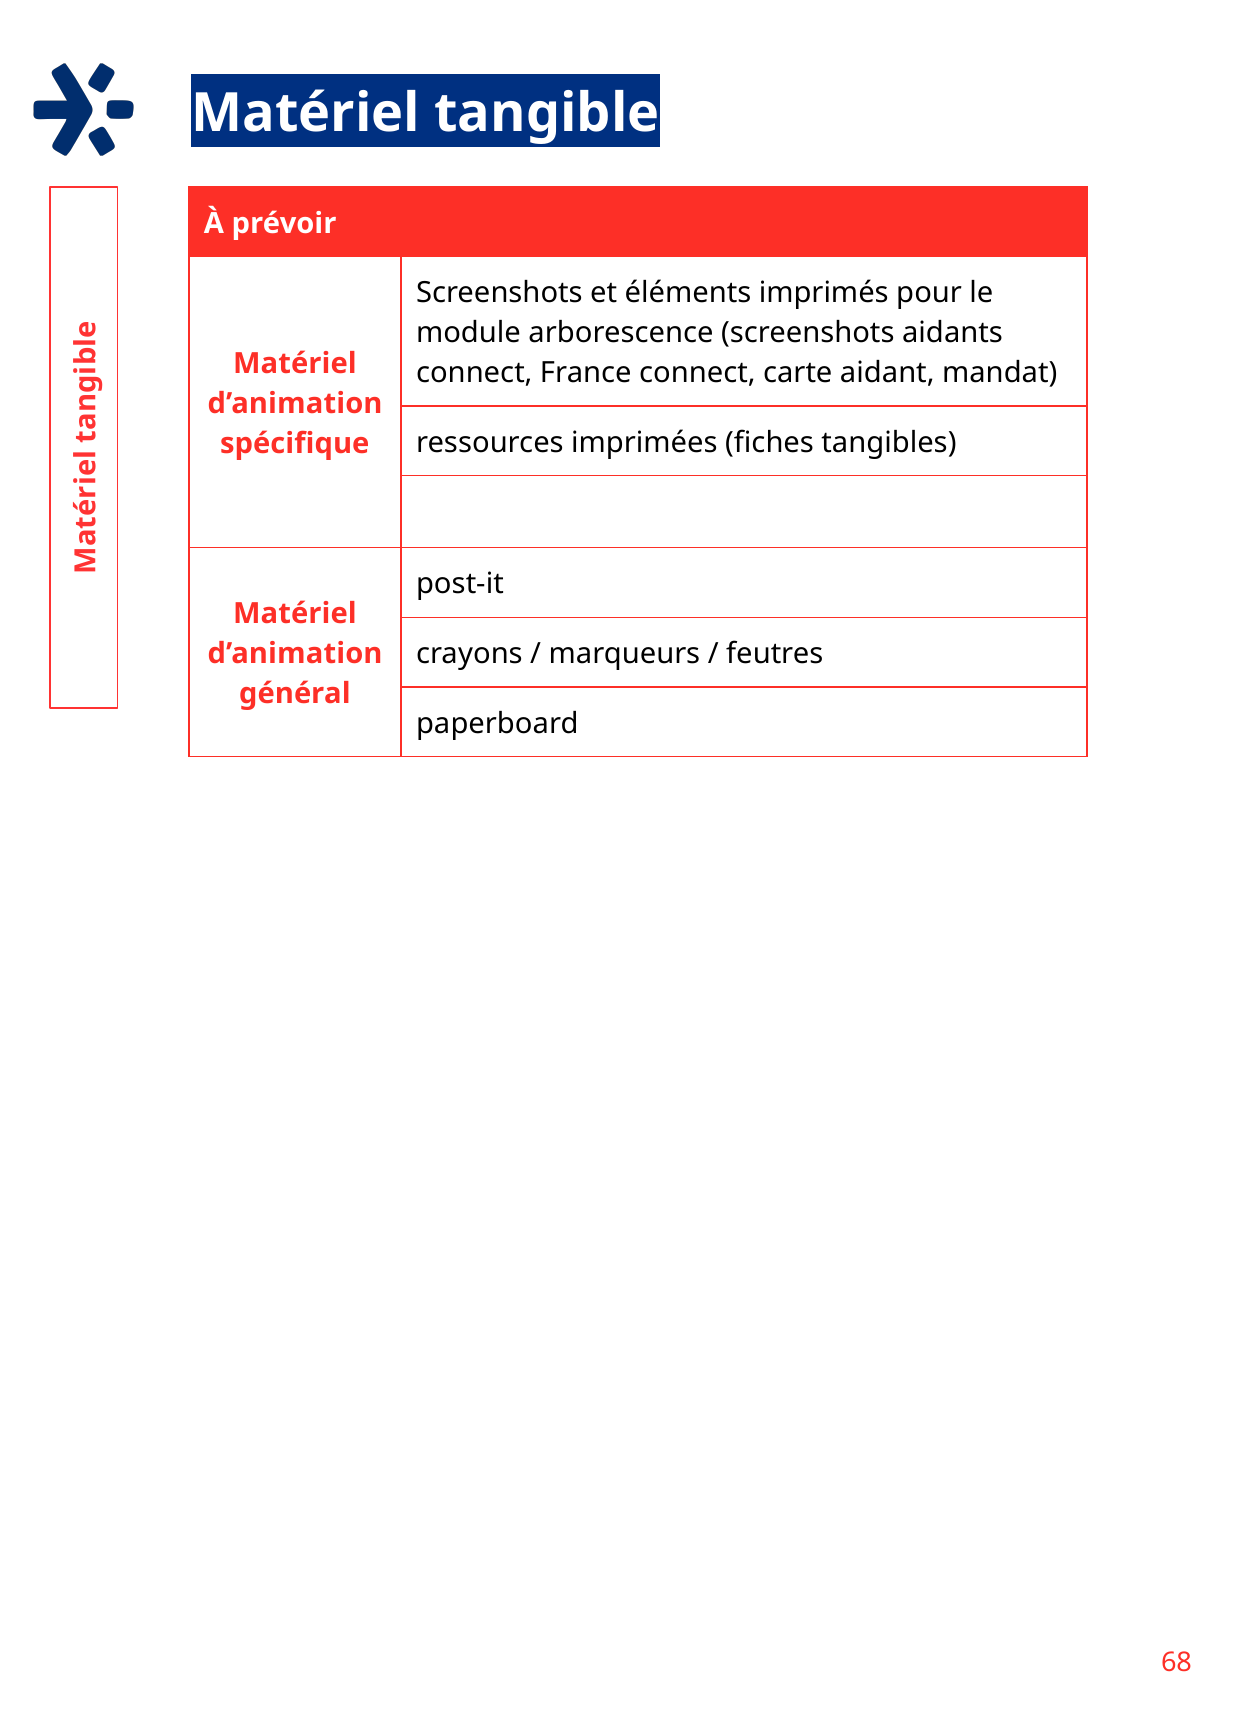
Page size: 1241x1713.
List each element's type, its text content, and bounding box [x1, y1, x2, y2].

table_header À prévoir [190, 188, 1086, 256]
picture [32, 61, 135, 157]
table_cell ressources imprimées (fiches tangibles) [402, 407, 1086, 475]
table_cell Matériel d’animation spécifique [190, 257, 400, 547]
table_cell crayons / marqueurs / feutres [402, 618, 1086, 686]
text_box Matériel tangible [49, 187, 118, 709]
table_cell paperboard [402, 688, 1086, 756]
slide_number ‹#› [1136, 1621, 1211, 1705]
table_cell [402, 476, 1086, 547]
table_cell Matériel d’animation général [190, 548, 400, 756]
text_box Matériel tangible [185, 71, 1241, 148]
table_cell Screenshots et éléments imprimés pour le module arborescence (screenshots aidants connect, France connect, carte aidant, mandat) [402, 257, 1086, 405]
table_cell post-it [402, 548, 1086, 617]
